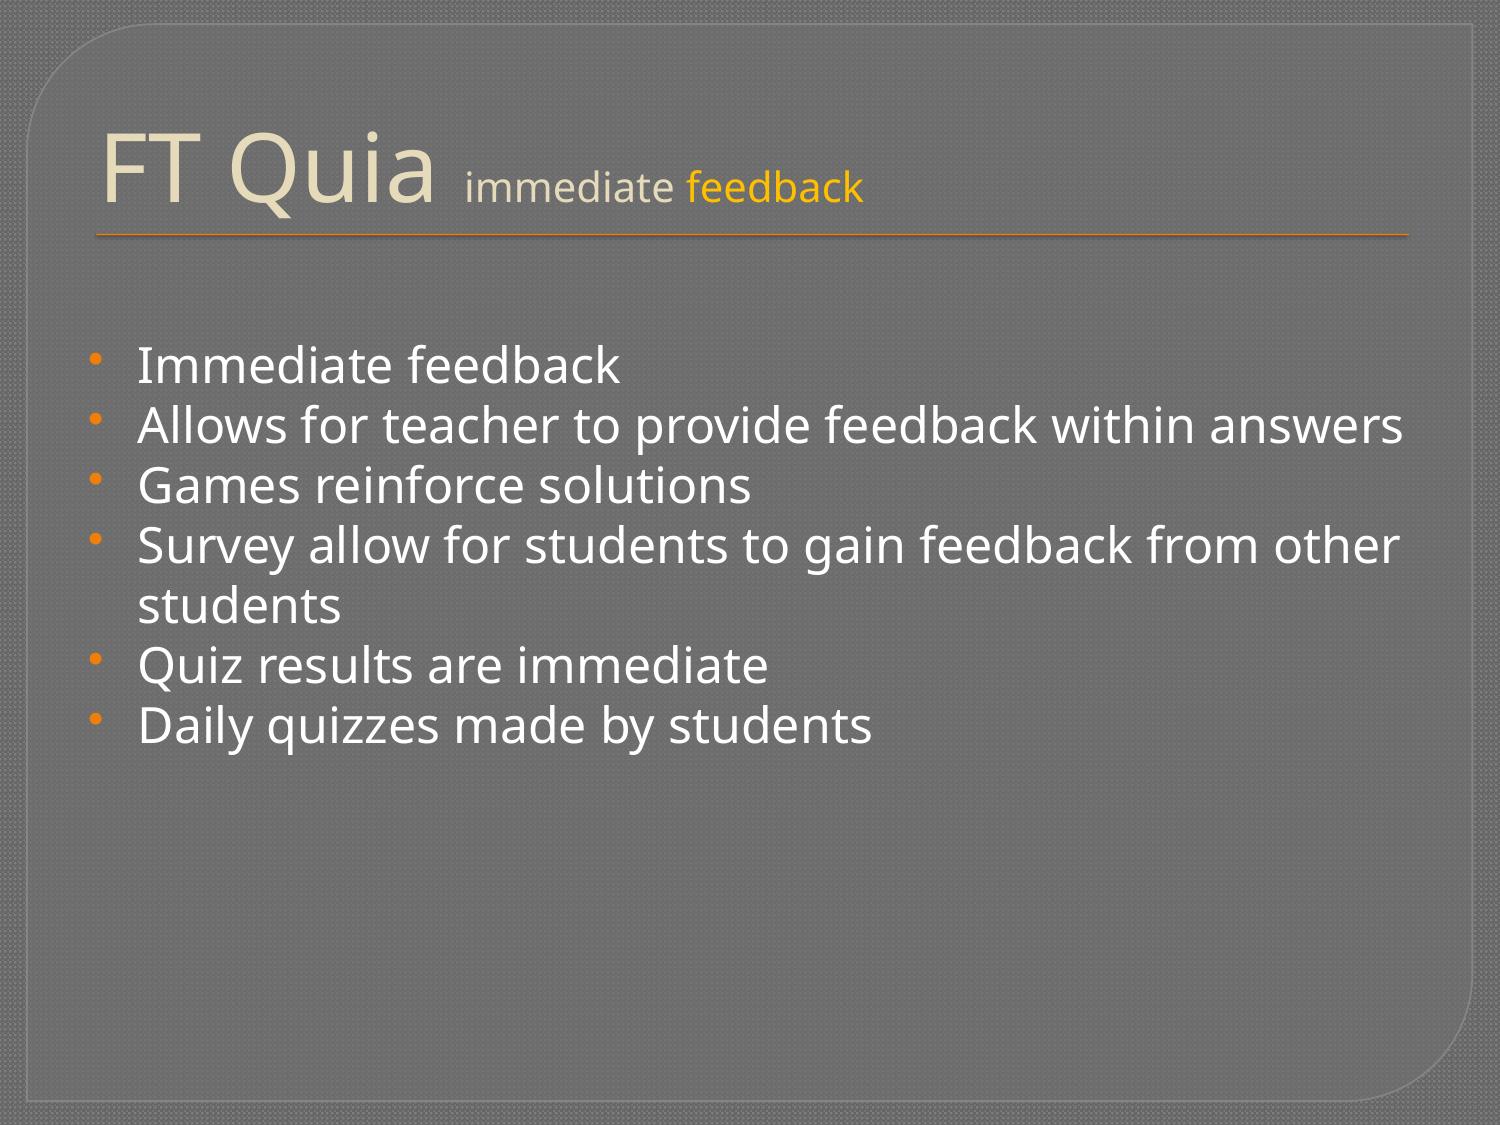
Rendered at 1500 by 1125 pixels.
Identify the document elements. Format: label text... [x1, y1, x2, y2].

title FT Quia immediate feedback [75, 41, 1425, 230]
list Immediate feedback Allows for teacher to provide feedback within answers Games reinforce solutions Survey allow for students to gain feedback from other students Quiz results are immediate Daily quizzes made by students [75, 326, 1425, 1013]
